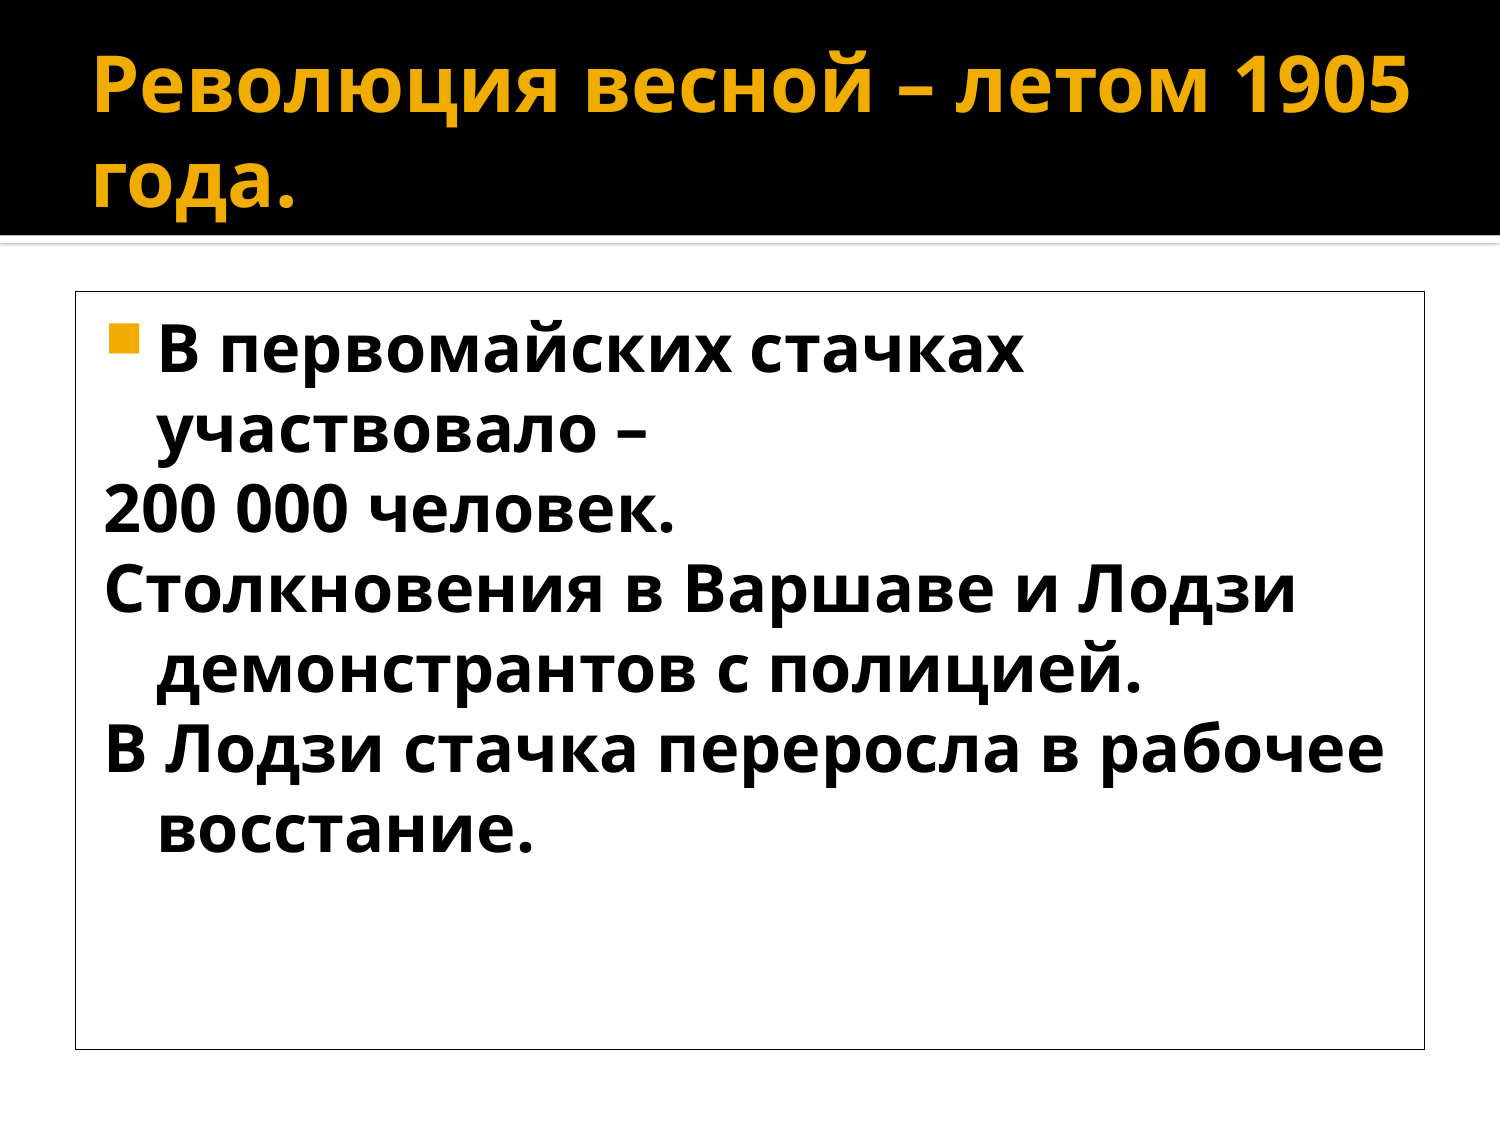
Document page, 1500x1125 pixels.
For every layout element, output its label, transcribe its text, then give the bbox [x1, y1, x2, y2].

list В первомайских стачках участвовало – 200 000 человек. Столкновения в Варшаве и Лодзи демонстрантов с полицией. В Лодзи стачка переросла в рабочее восстание. [75, 291, 1425, 1050]
title Революция весной – летом 1905 года. [75, 25, 1425, 231]
